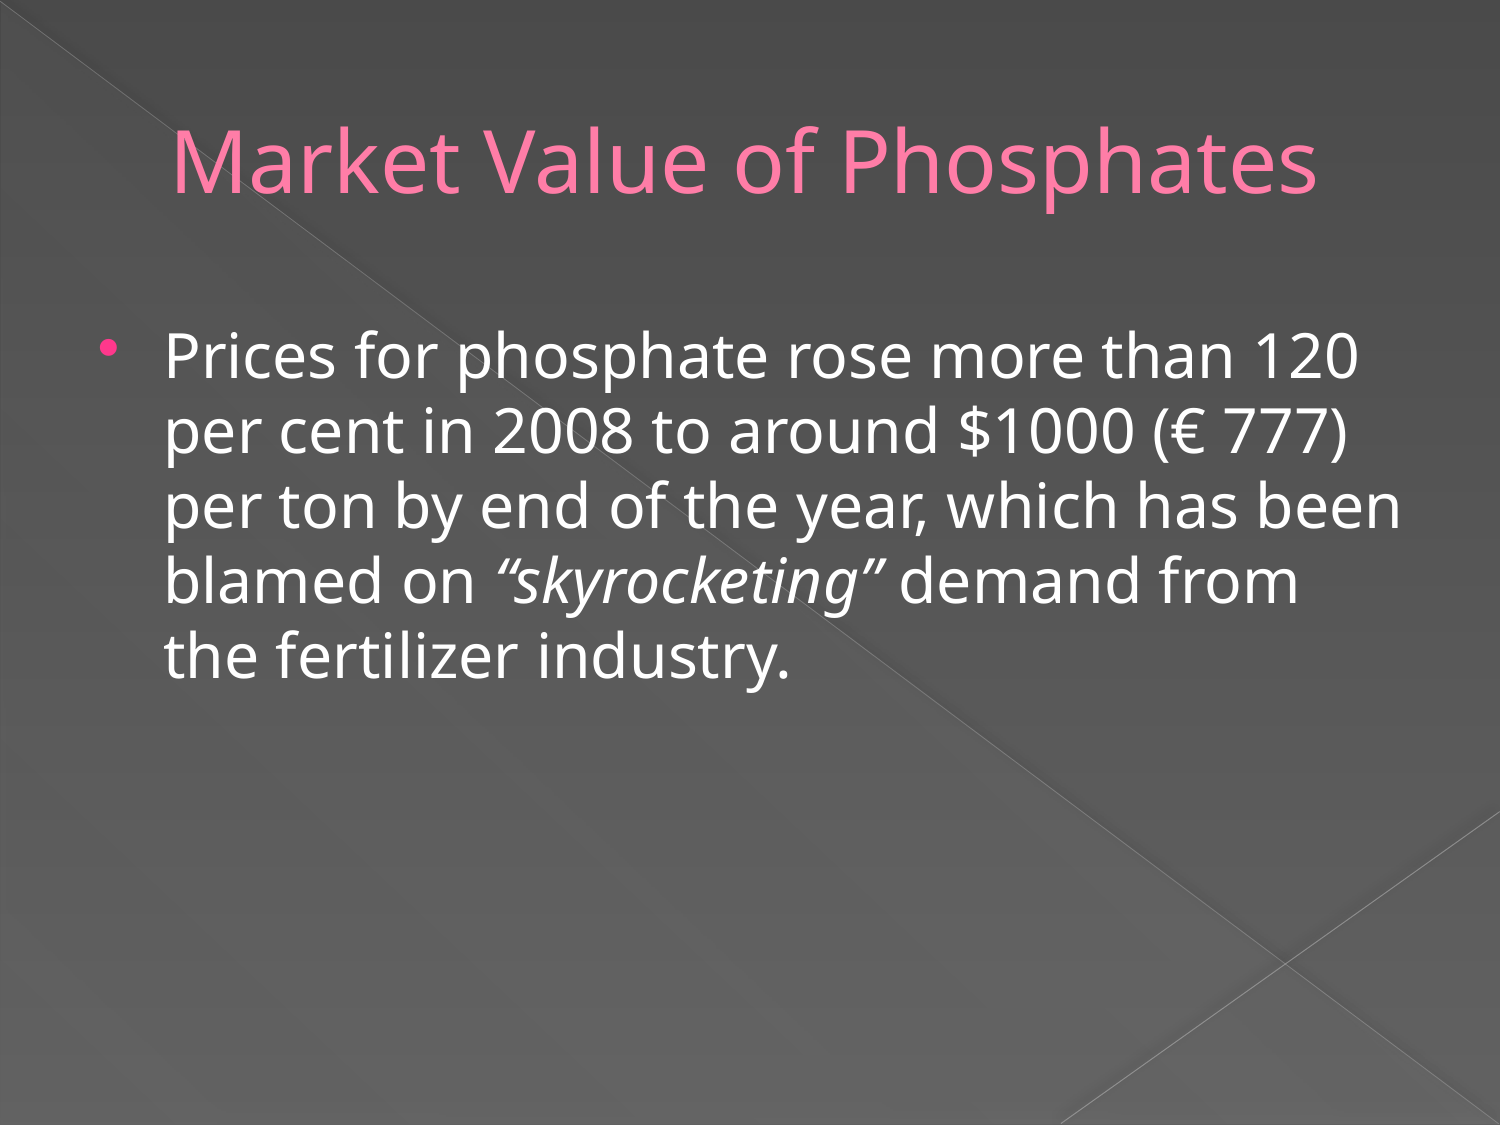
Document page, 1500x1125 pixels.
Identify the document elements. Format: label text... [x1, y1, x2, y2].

list Prices for phosphate rose more than 120 per cent in 2008 to around $1000 (€ 777) per ton by end of the year, which has been blamed on “skyrocketing” demand from the fertilizer industry. [75, 308, 1425, 1059]
title Market Value of Phosphates [75, 43, 1425, 274]
